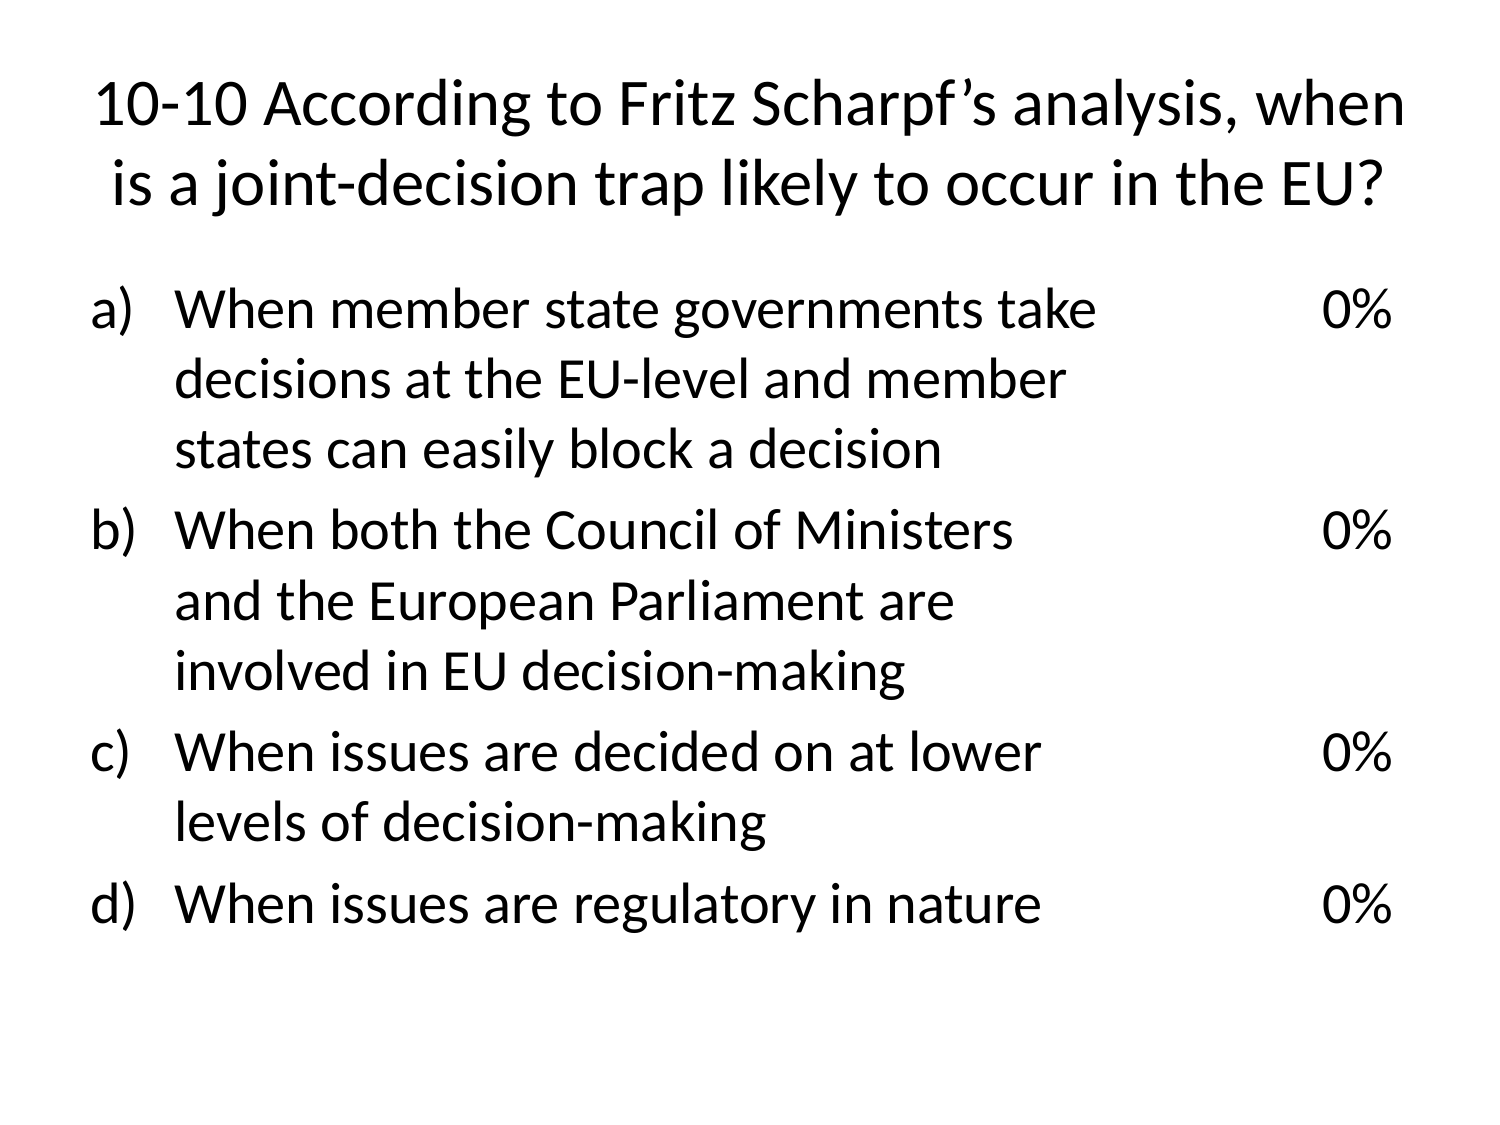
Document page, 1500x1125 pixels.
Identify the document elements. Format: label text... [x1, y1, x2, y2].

list 0% 0% 0% 0% [1124, 262, 1409, 1006]
title 10-10 According to Fritz Scharpf’s analysis, when is a joint-decision trap likely to occur in the EU? [74, 37, 1426, 241]
list When member state governments take decisions at the EU-level and member states can easily block a decision When both the Council of Ministers and the European Parliament are involved in EU decision-making When issues are decided on at lower levels of decision-making When issues are regulatory in nature [74, 262, 1117, 957]
